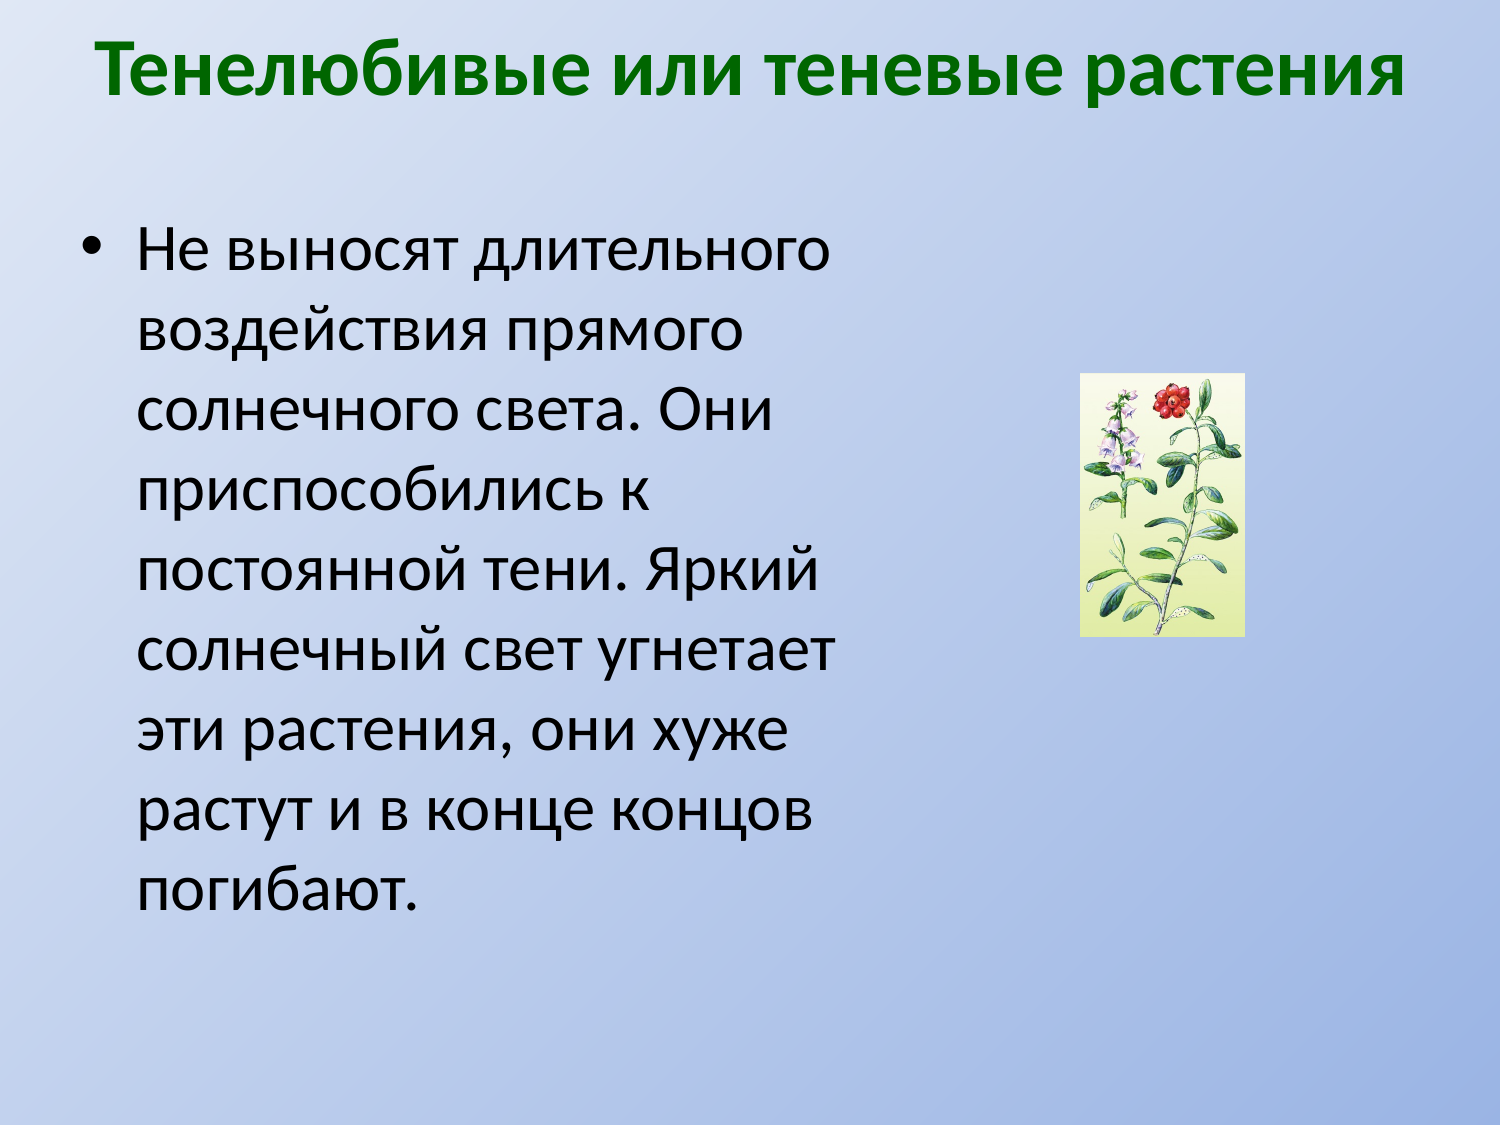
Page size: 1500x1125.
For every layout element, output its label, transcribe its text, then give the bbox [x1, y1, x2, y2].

title Тенелюбивые или теневые растения [76, 0, 1427, 126]
picture [1080, 373, 1245, 638]
list Не выносят длительного воздействия прямого солнечного света. Они приспособились к постоянной тени. Яркий солнечный свет угнетает эти растения, они хуже растут и в конце концов погибают. [64, 196, 904, 939]
